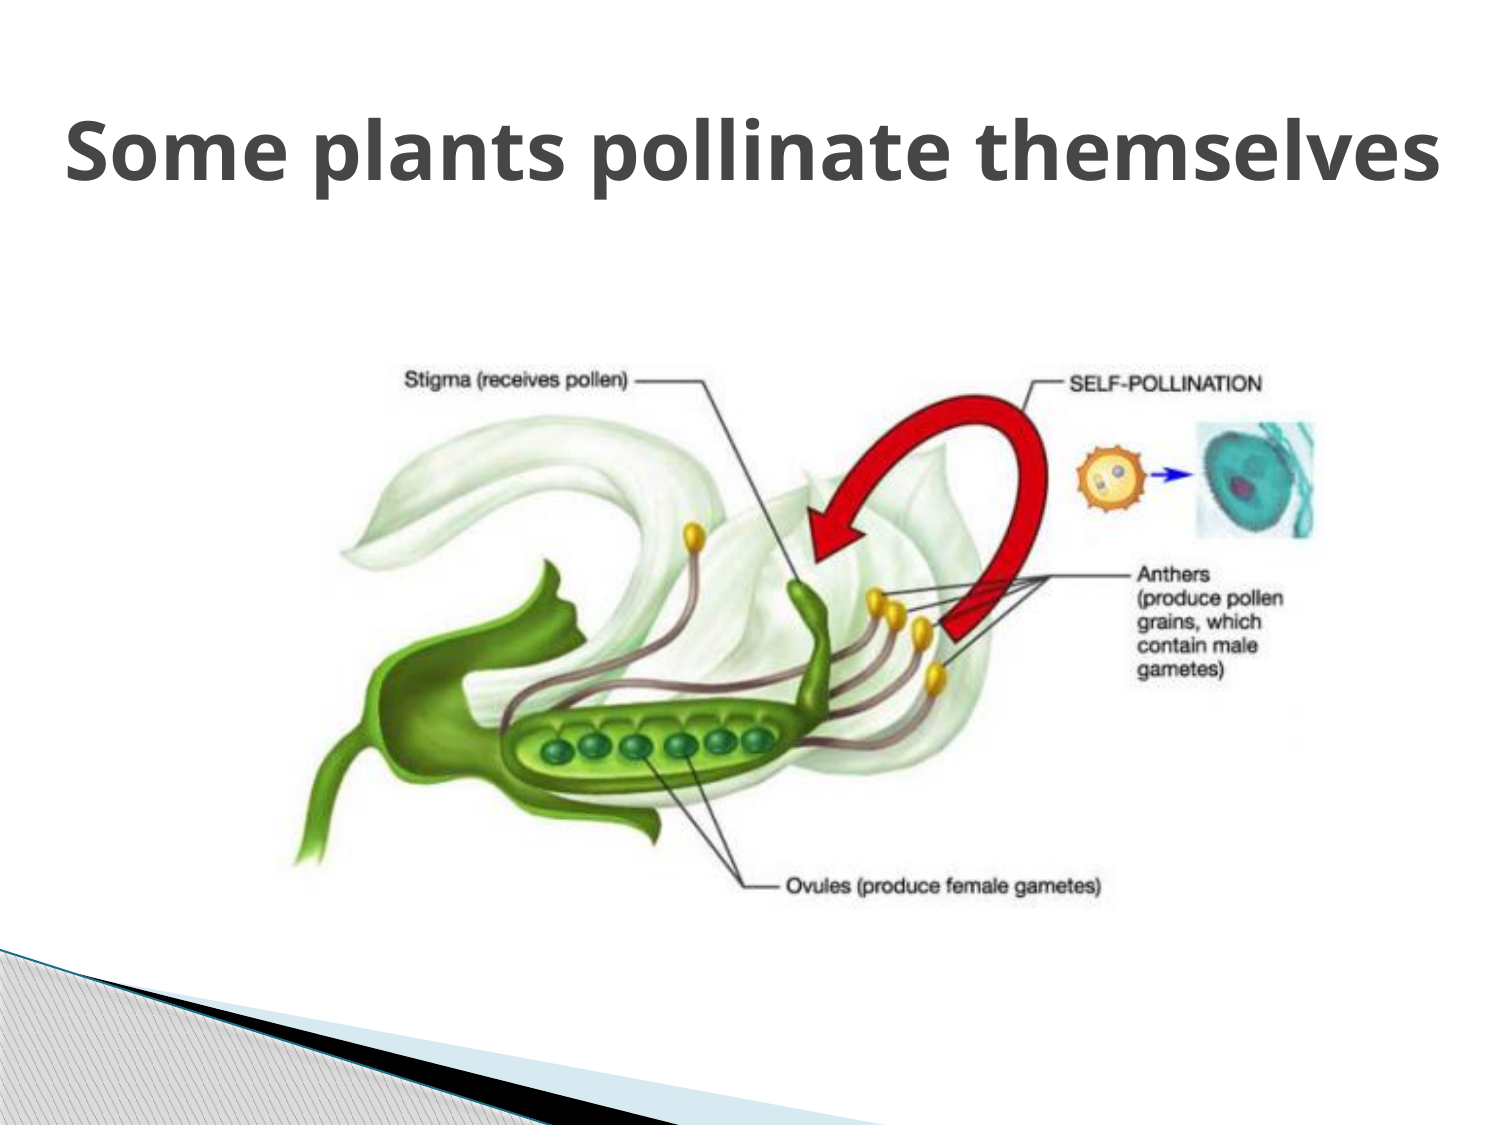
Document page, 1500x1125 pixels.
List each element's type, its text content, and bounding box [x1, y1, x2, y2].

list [274, 287, 1325, 926]
title Some plants pollinate themselves [50, 45, 1475, 250]
